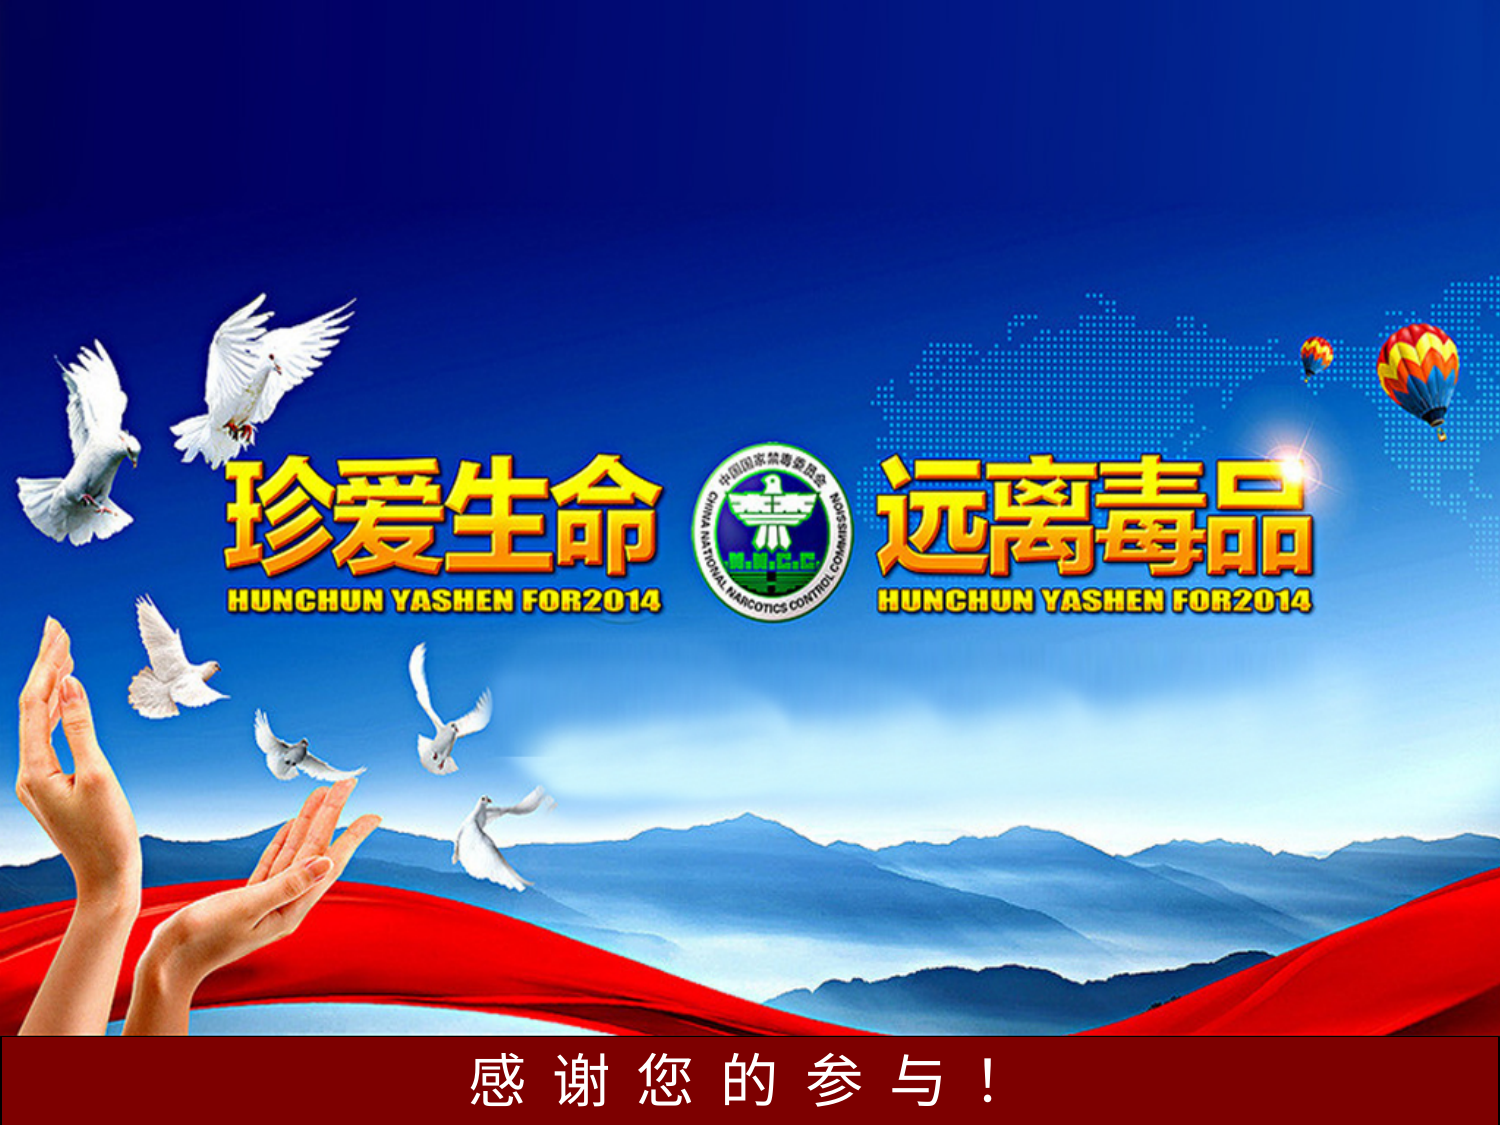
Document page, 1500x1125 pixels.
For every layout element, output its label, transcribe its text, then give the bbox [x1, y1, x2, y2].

text_box 感 谢 您 的 参 与 ！ [1, 1036, 1499, 1122]
picture [0, 0, 1500, 1125]
